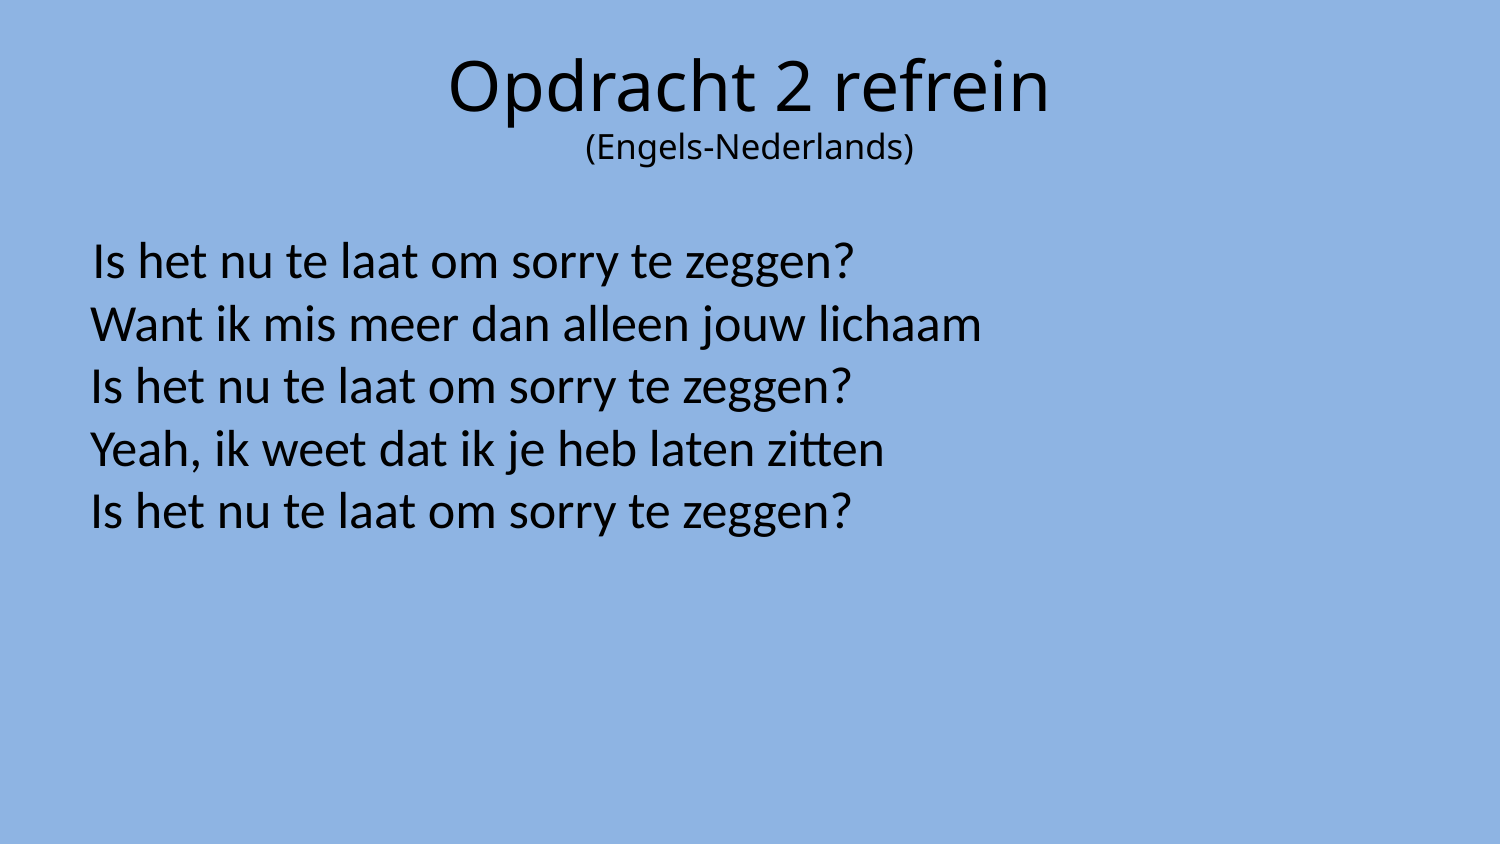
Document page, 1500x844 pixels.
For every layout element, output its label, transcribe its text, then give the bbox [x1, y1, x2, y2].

list Is het nu te laat om sorry te zeggen? Want ik mis meer dan alleen jouw lichaam Is het nu te laat om sorry te zeggen? Yeah, ik weet dat ik je heb laten zitten Is het nu te laat om sorry te zeggen? [75, 219, 1425, 777]
title Opdracht 2 refrein (Engels-Nederlands) [75, 33, 1425, 175]
